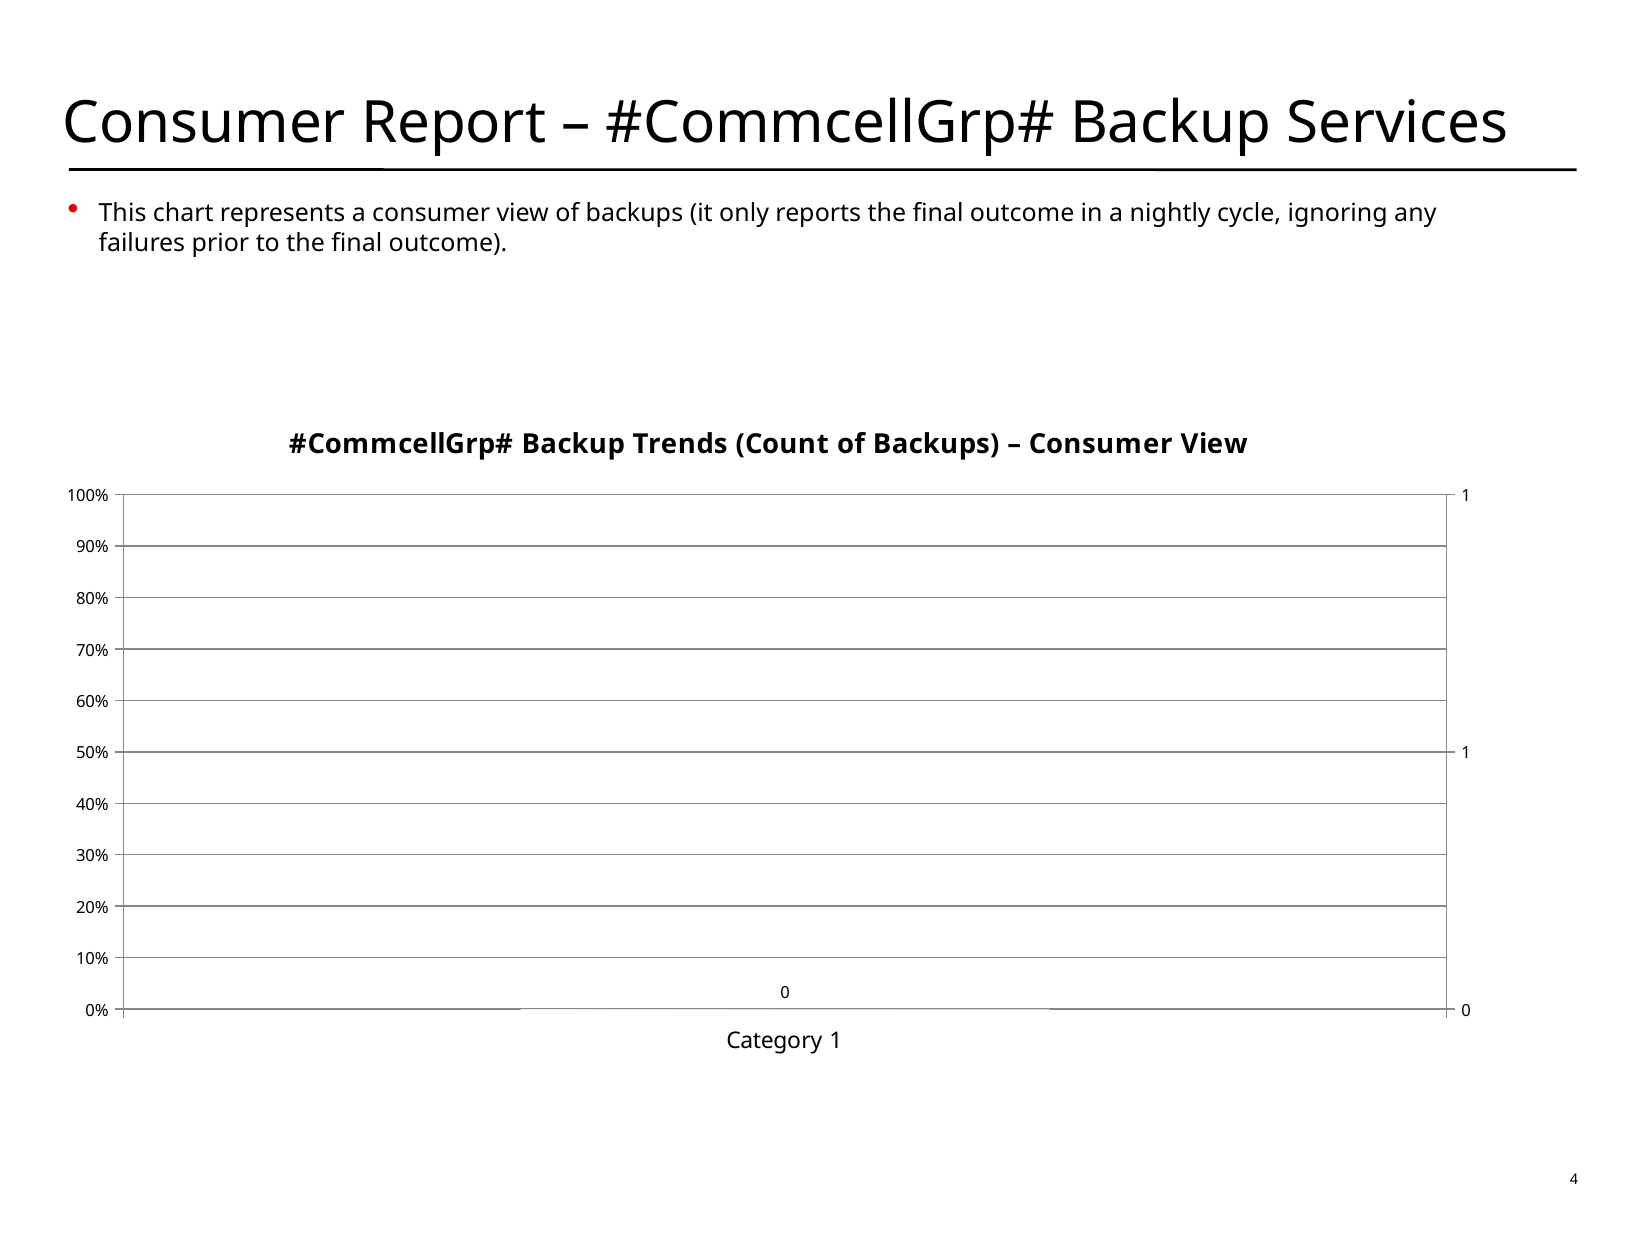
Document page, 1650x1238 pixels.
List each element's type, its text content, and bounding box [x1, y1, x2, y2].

chart [37, 393, 1501, 1069]
title Consumer Report – #CommcellGrp# Backup Services [62, 0, 1571, 155]
list This chart represents a consumer view of backups (it only reports the final outcome in a nightly cycle, ignoring any failures prior to the final outcome). [68, 196, 1491, 252]
slide_number 3 [1510, 1125, 1579, 1188]
